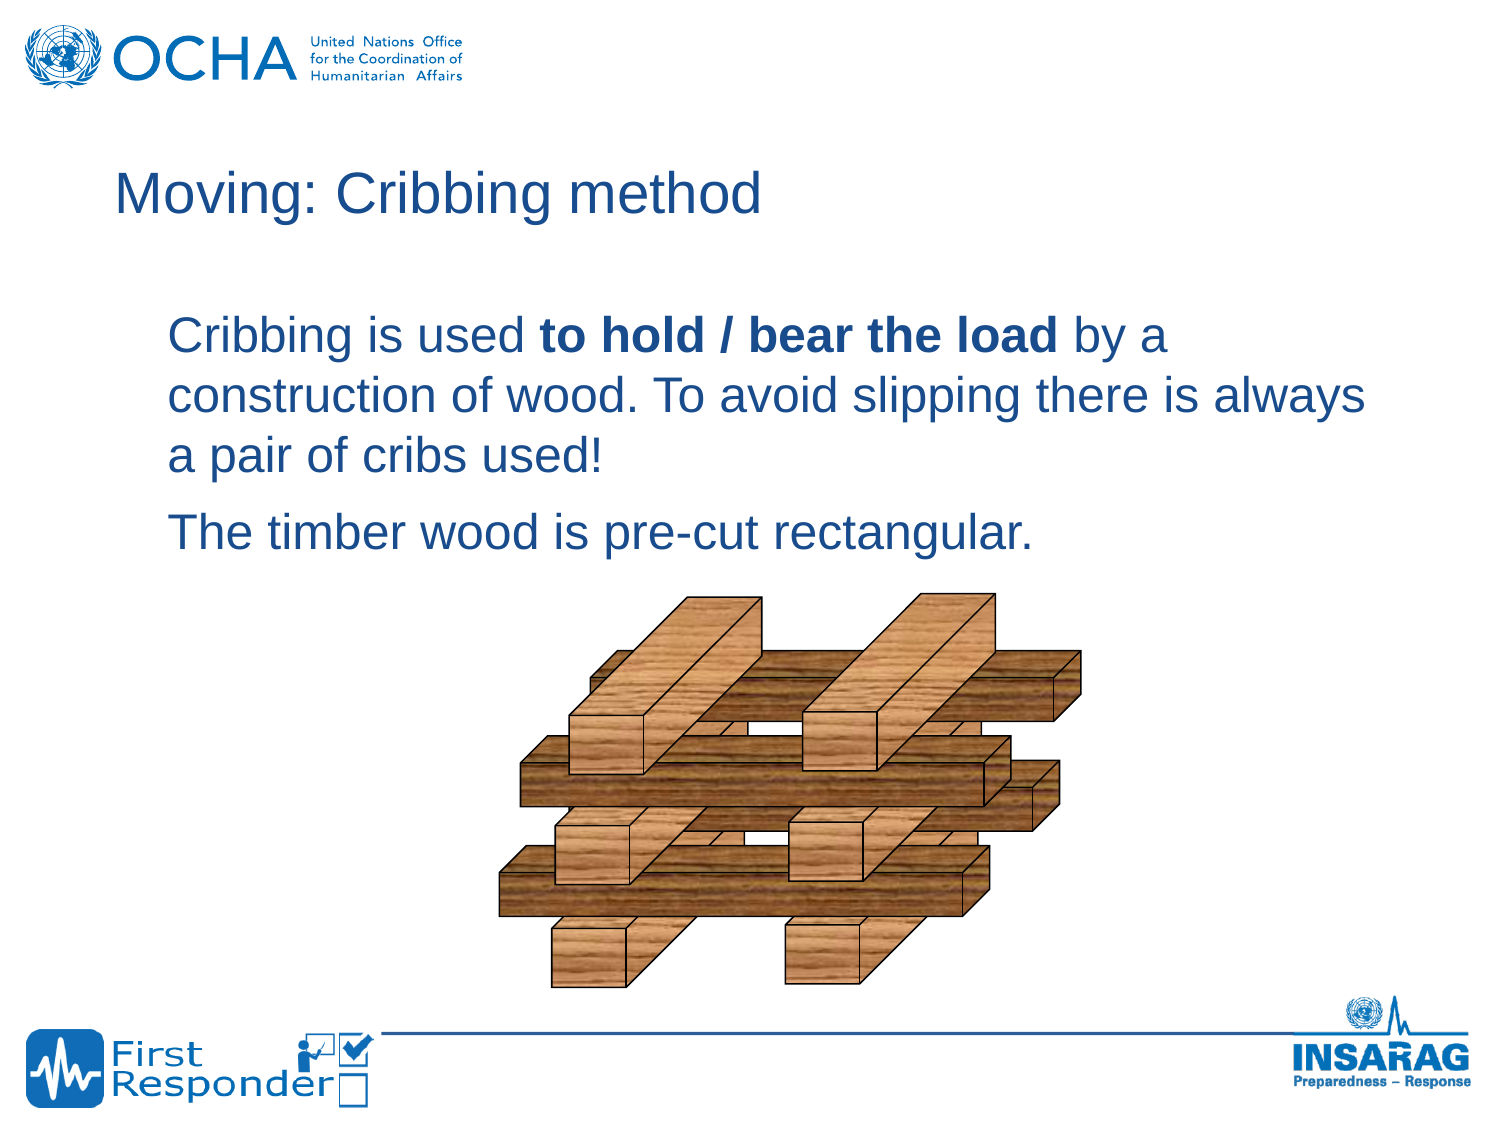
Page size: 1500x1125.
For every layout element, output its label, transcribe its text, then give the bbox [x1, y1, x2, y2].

text_box Cribbing is used to hold / bear the load by a construction of wood. To avoid slipping there is always a pair of cribs used! The timber wood is pre-cut rectangular. [118, 295, 1406, 567]
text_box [498, 593, 1081, 988]
picture [24, 1024, 375, 1113]
picture [1287, 995, 1471, 1094]
text_box Moving: Cribbing method [100, 147, 1376, 233]
